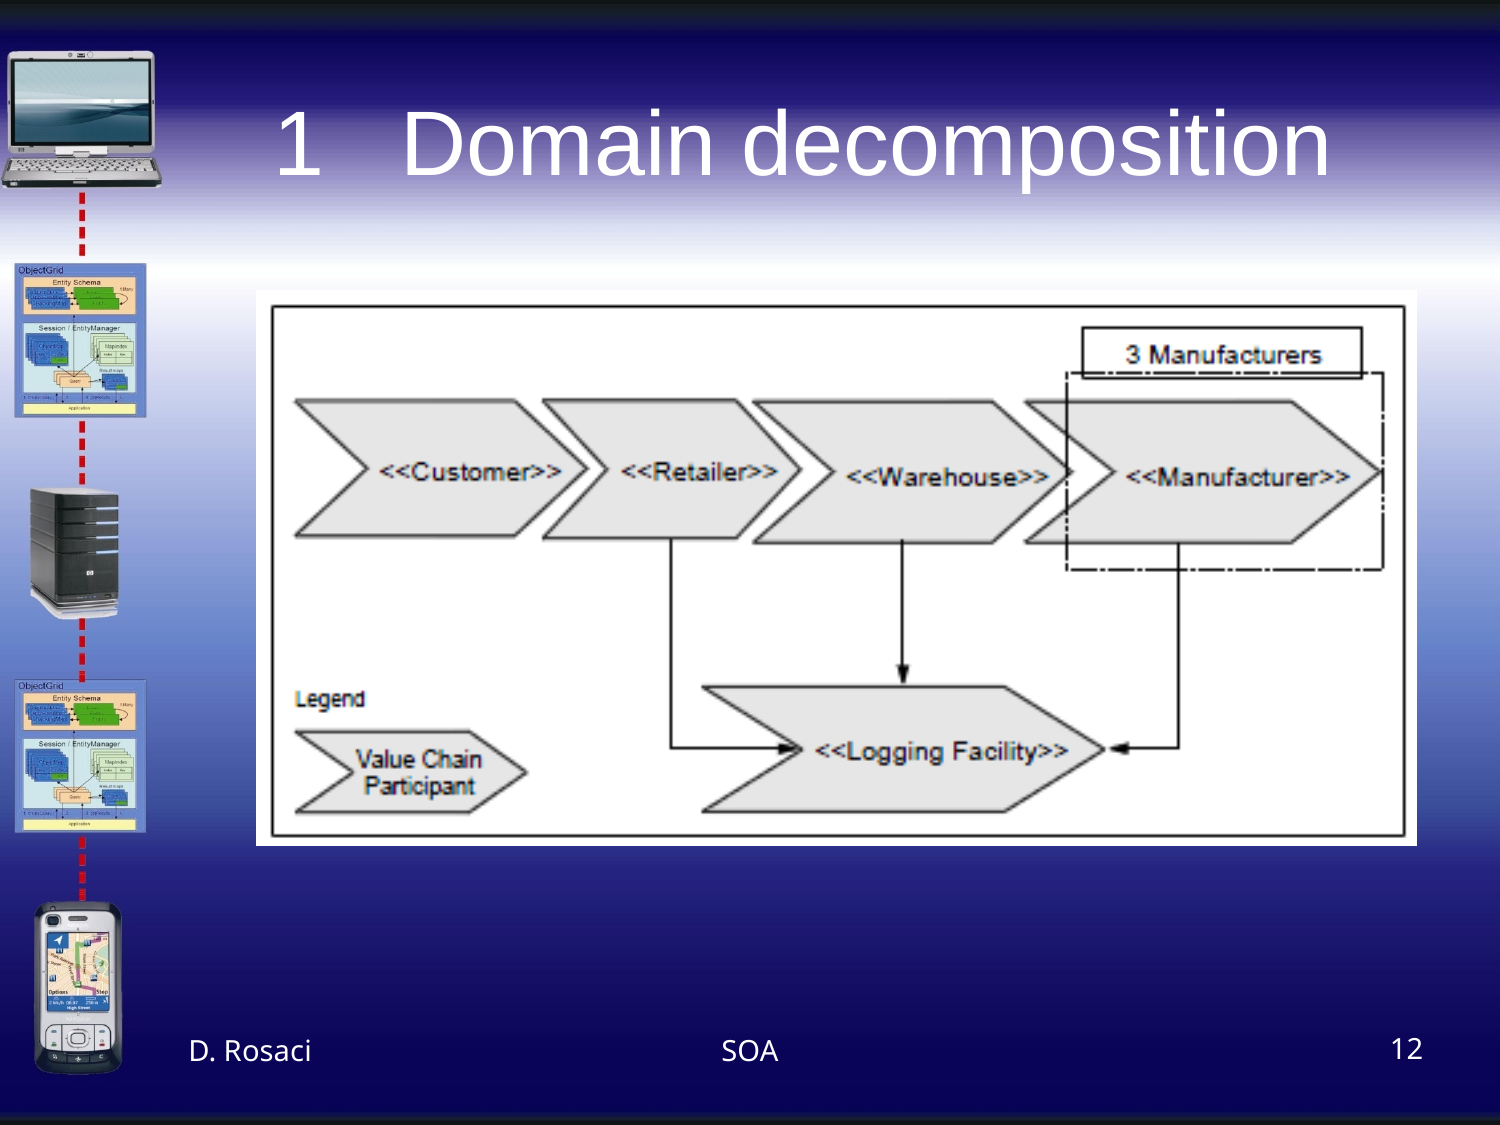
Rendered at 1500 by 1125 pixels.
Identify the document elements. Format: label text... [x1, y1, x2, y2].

footer SOA [512, 1024, 988, 1103]
title 1 Domain decomposition [182, 44, 1426, 233]
slide_number D. Rosaci [74, 1024, 426, 1103]
picture [0, 0, 1500, 1125]
